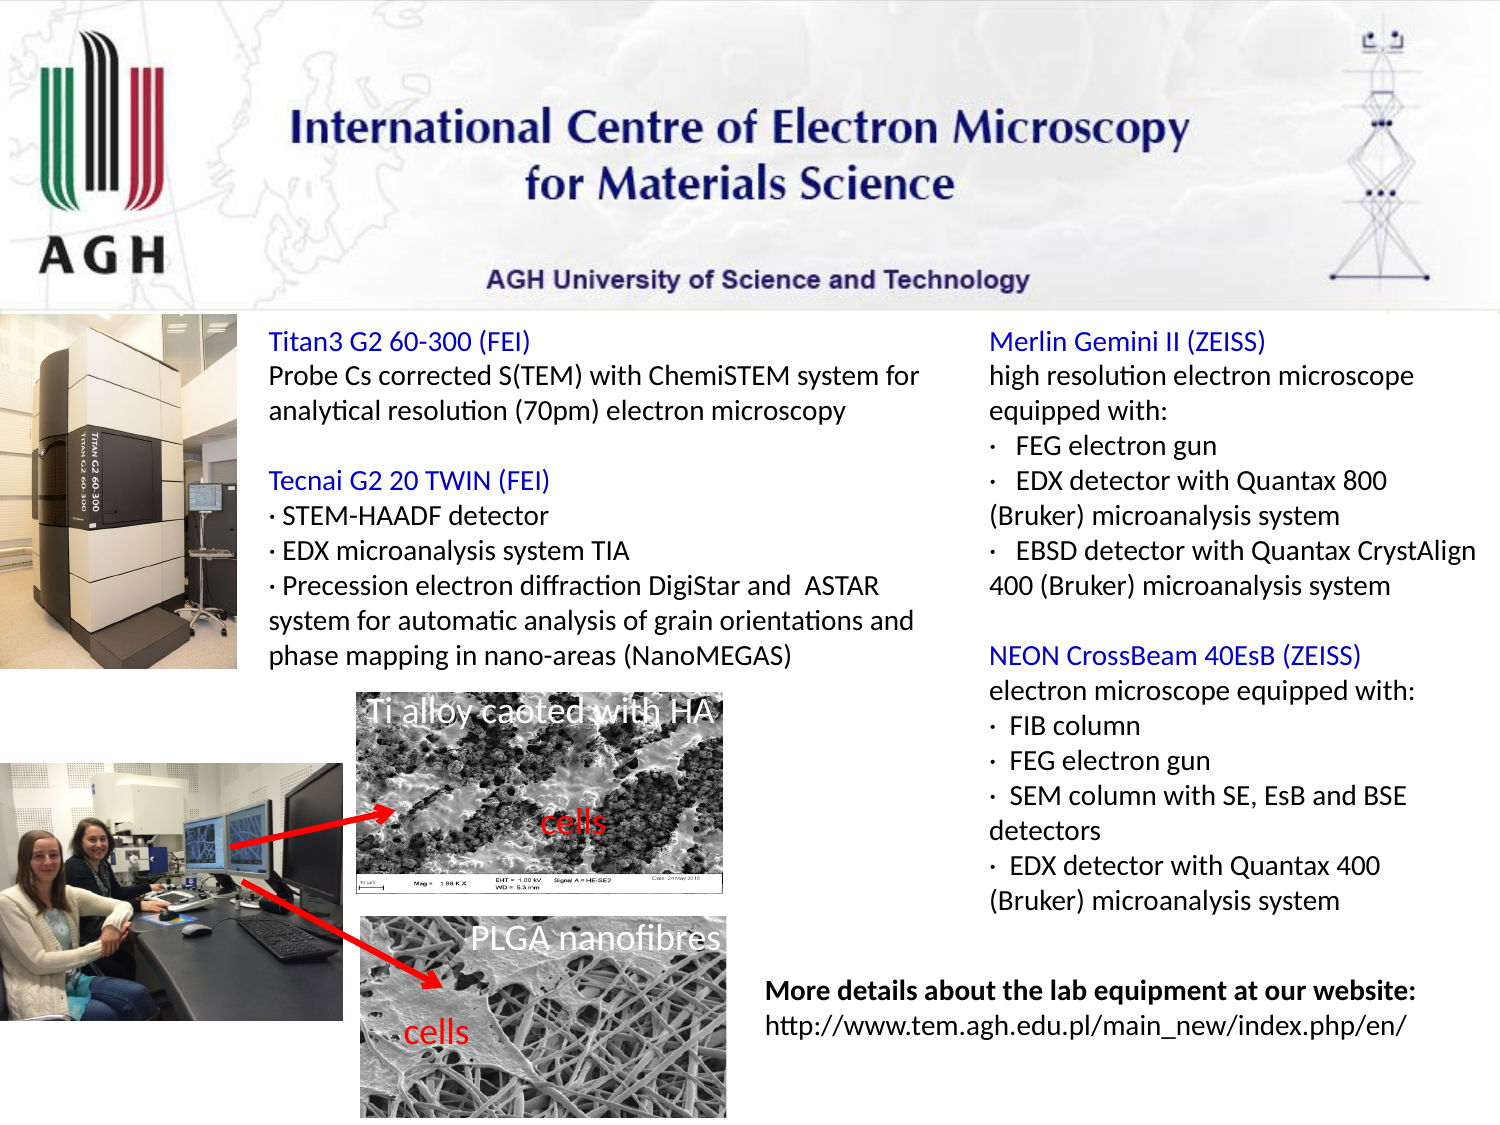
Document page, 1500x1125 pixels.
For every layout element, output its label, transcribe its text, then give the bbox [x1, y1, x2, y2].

text_box Ti alloy caoted with HA [351, 678, 731, 738]
picture [0, 762, 343, 1021]
picture [356, 692, 723, 894]
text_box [241, 881, 444, 988]
text_box Titan3 G2 60-300 (FEI) Probe Cs corrected S(TEM) with ChemiSTEM system for analytical resolution (70pm) electron microscopy Tecnai G2 20 TWIN (FEI) · STEM-HAADF detector · EDX microanalysis system TIA · Precession electron diffraction DigiStar and ASTAR system for automatic analysis of grain orientations and phase mapping in nano-areas (NanoMEGAS) [253, 322, 939, 679]
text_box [229, 810, 396, 848]
text_box Merlin Gemini II (ZEISS) high resolution electron microscope equipped with: · FEG electron gun · EDX detector with Quantax 800 (Bruker) microanalysis system · EBSD detector with Quantax CrystAlign 400 (Bruker) microanalysis system NEON CrossBeam 40EsB (ZEISS) electron microscope equipped with: · FIB column · FEG electron gun · SEM column with SE, EsB and BSE detectors · EDX detector with Quantax 400 (Bruker) microanalysis system [974, 322, 1495, 924]
text_box PLGA nanofibres [455, 905, 737, 965]
text_box More details about the lab equipment at our website: http://www.tem.agh.edu.pl/main_new/index.php/en/ [750, 964, 1459, 1049]
picture [359, 916, 727, 1118]
picture [0, 0, 1500, 670]
